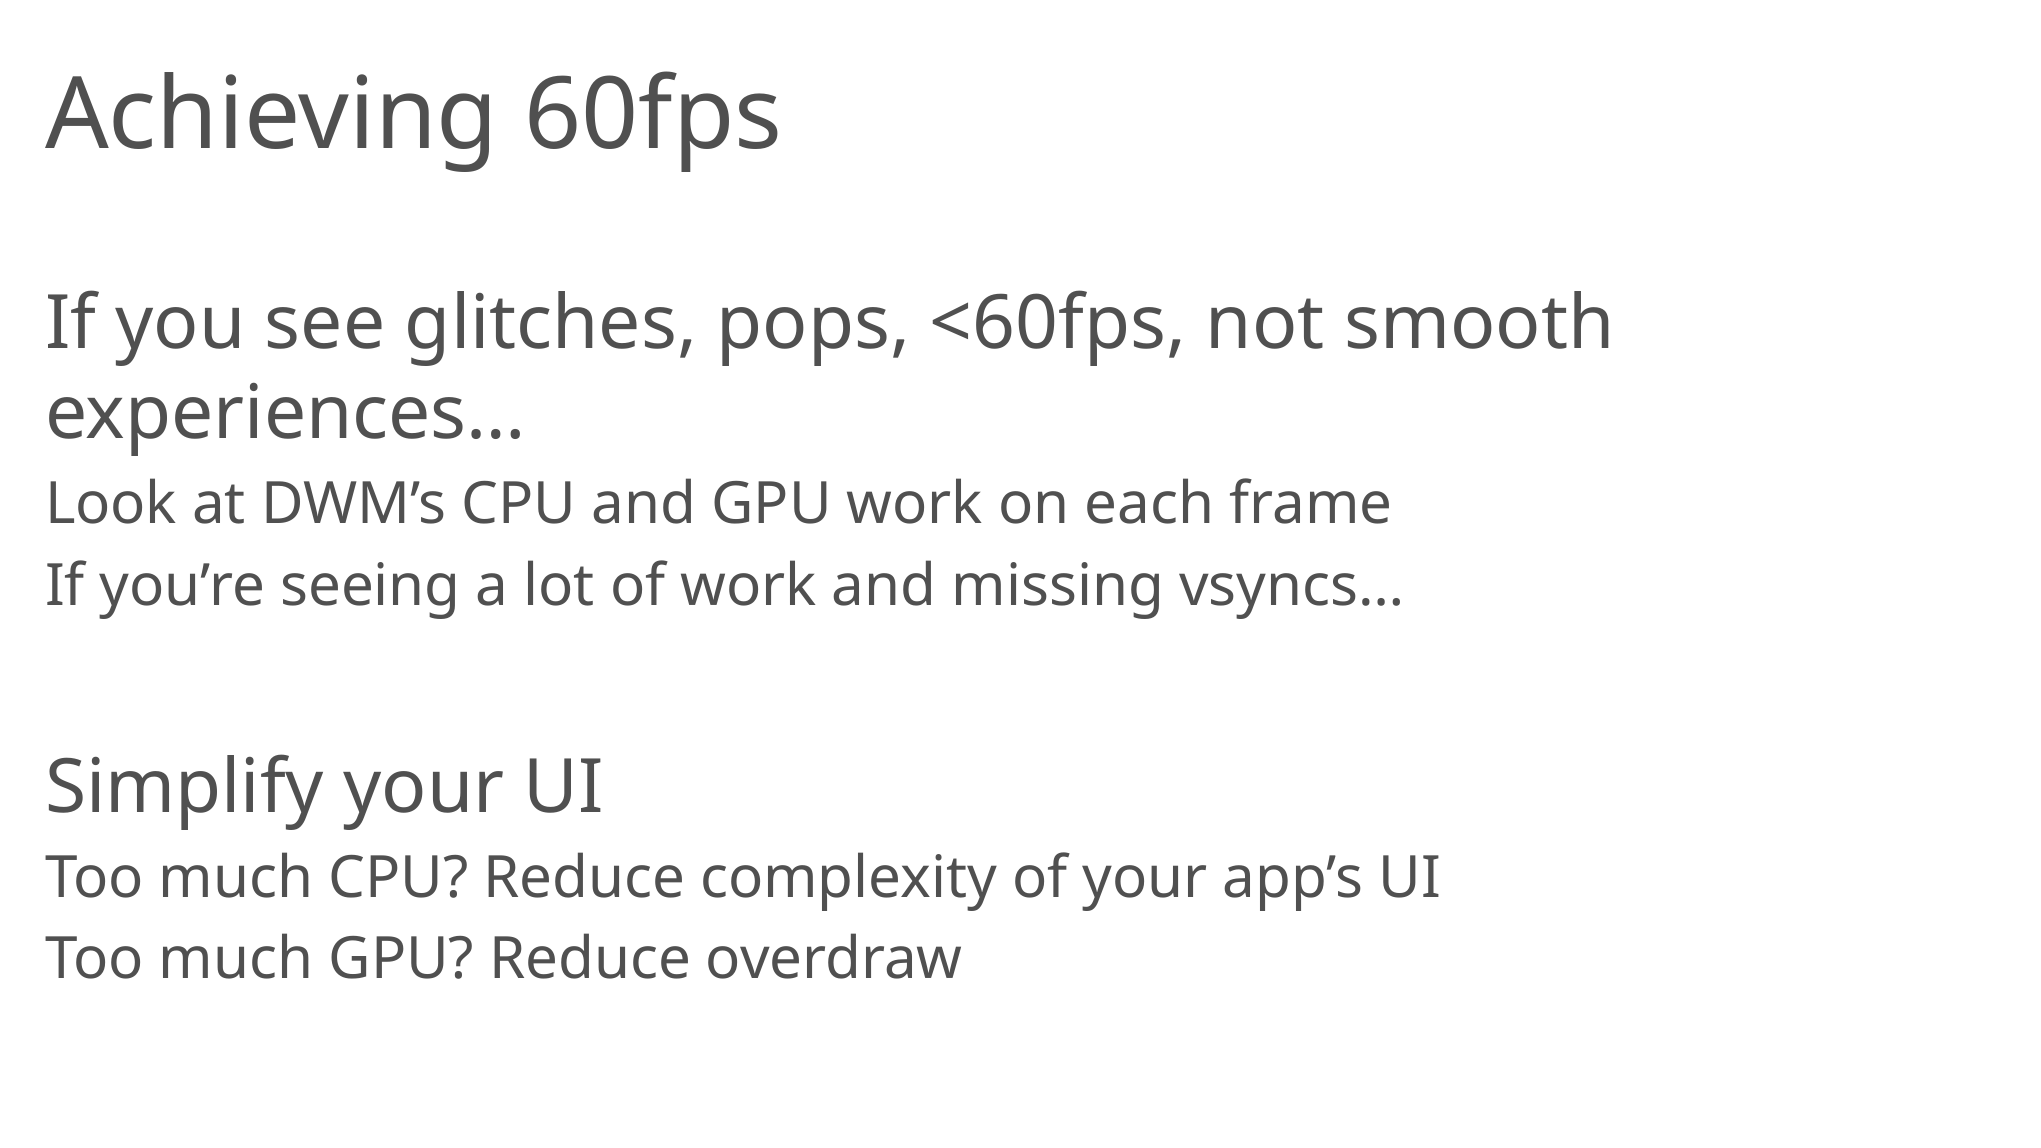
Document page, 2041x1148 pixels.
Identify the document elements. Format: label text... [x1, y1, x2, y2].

list If you see glitches, pops, <60fps, not smooth experiences… Look at DWM’s CPU and GPU work on each frame If you’re seeing a lot of work and missing vsyncs… Simplify your UI Too much CPU? Reduce complexity of your app’s UI Too much GPU? Reduce overdraw [45, 273, 1996, 1099]
title Achieving 60fps [45, 48, 1996, 199]
